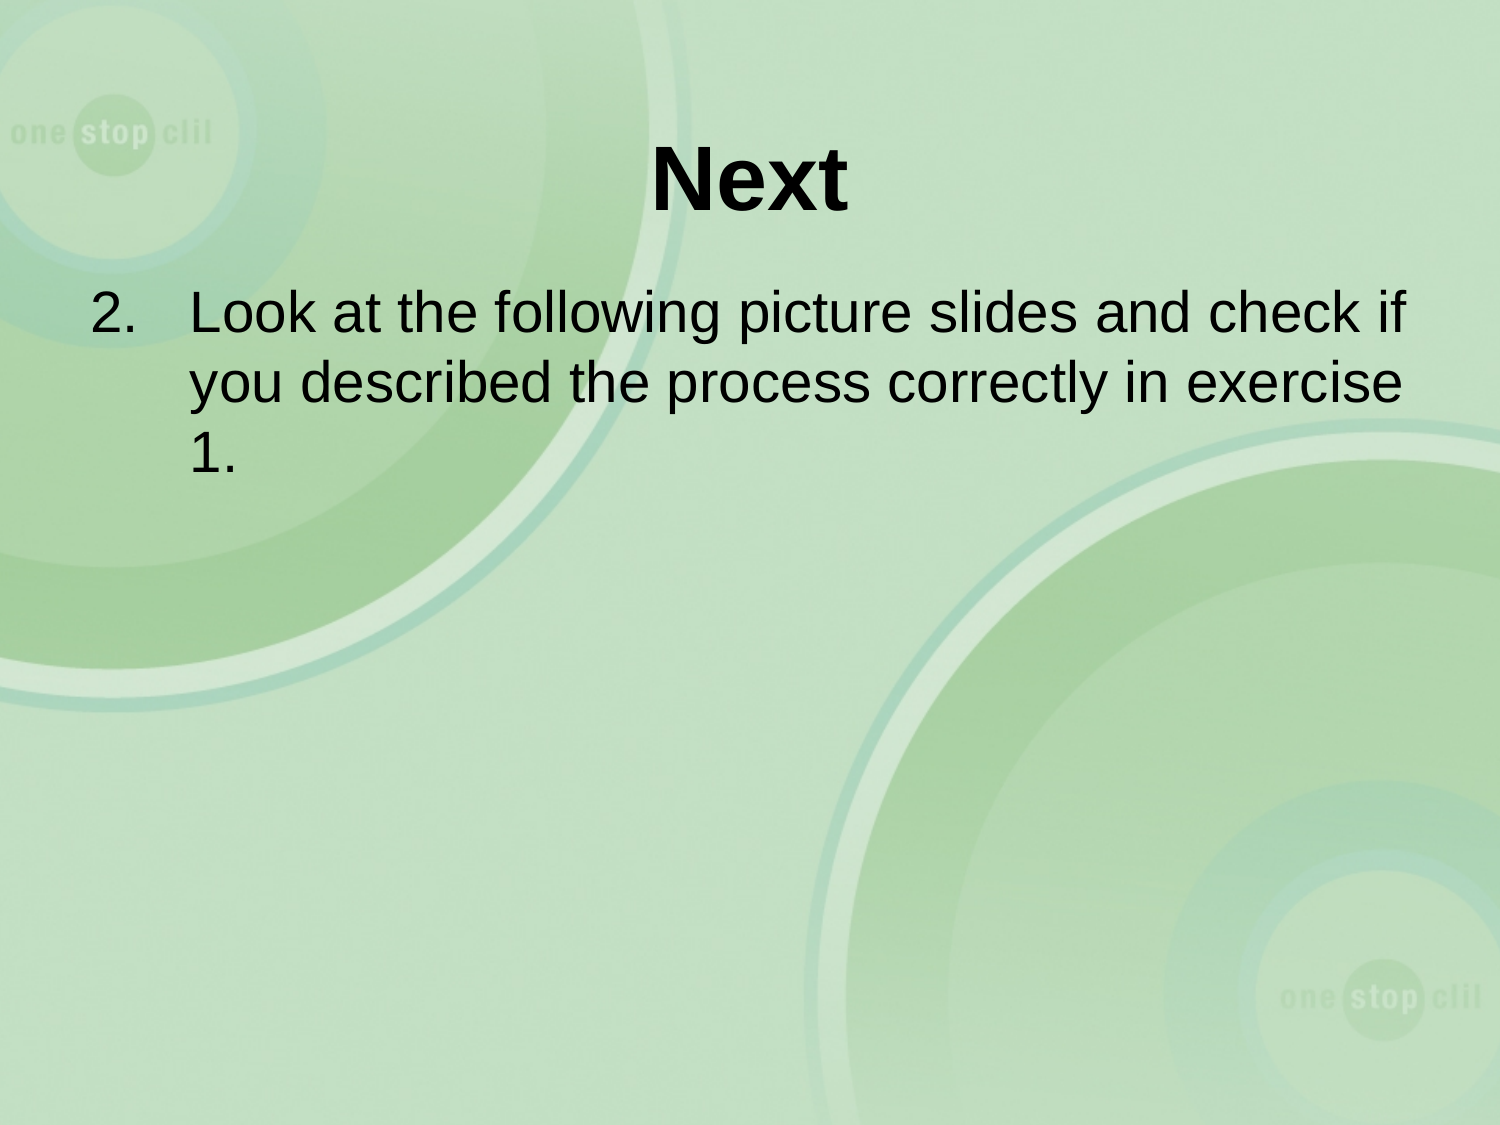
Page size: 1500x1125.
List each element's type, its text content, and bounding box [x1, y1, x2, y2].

picture [0, 0, 1500, 1125]
list 2. Look at the following picture slides and check if you described the process correctly in exercise 1. [75, 267, 1425, 1010]
title Next [75, 79, 1425, 267]
